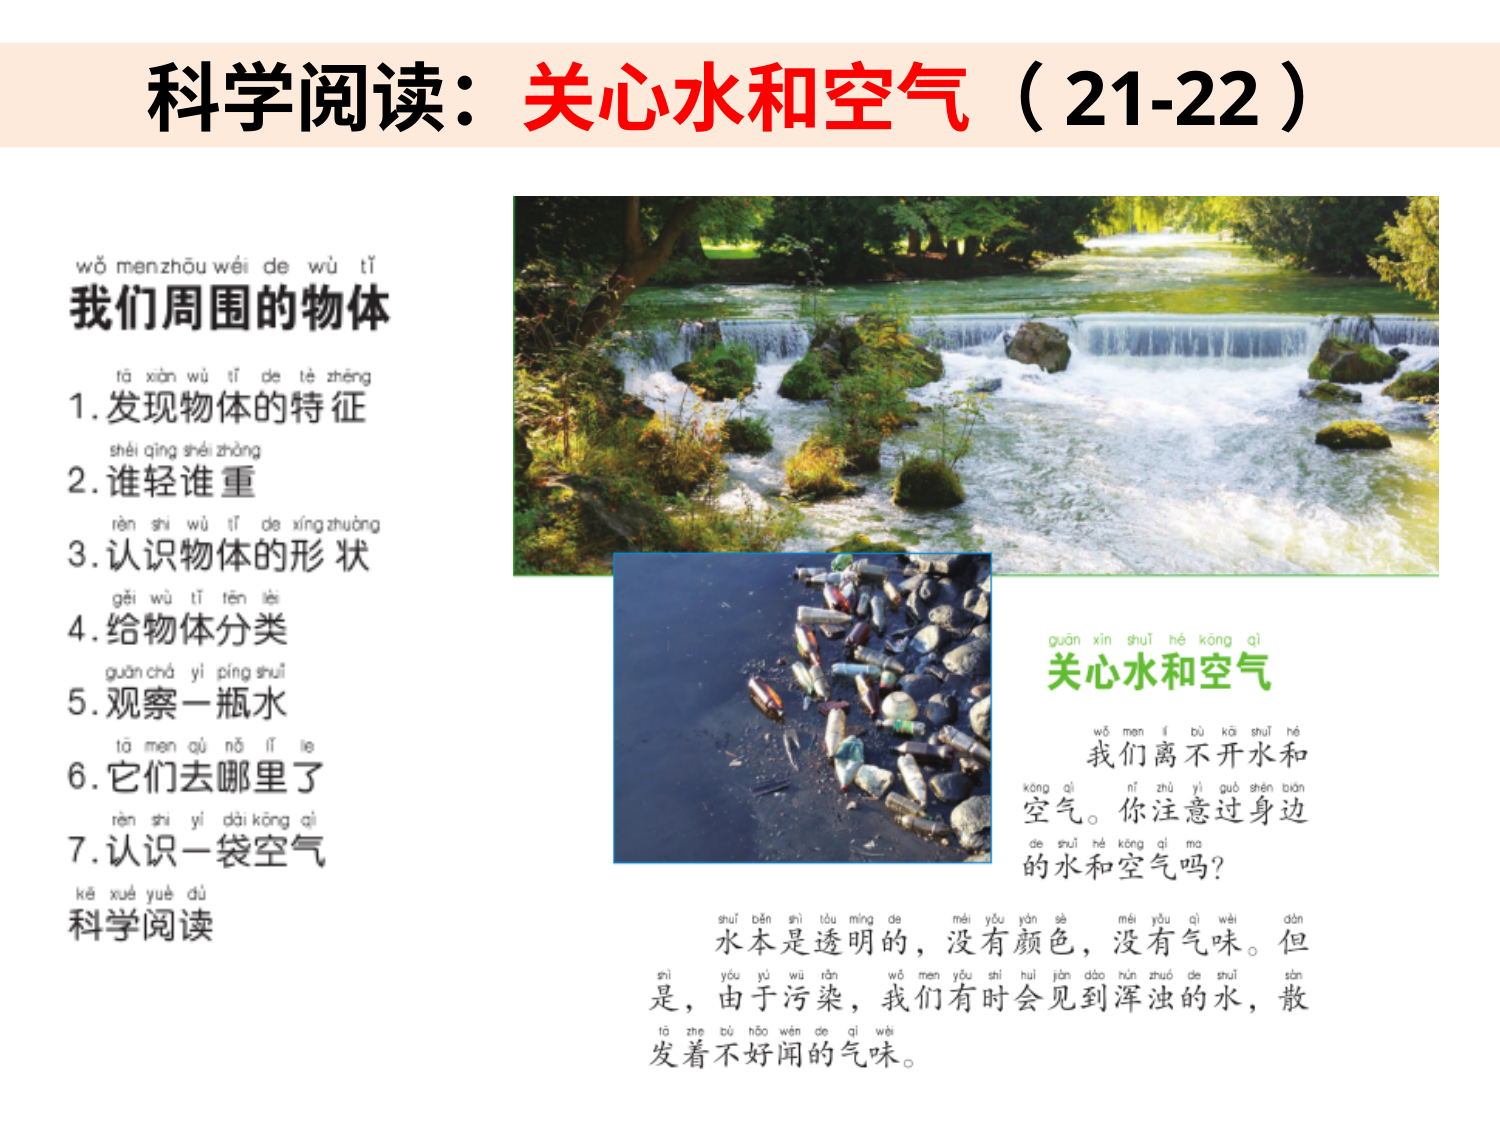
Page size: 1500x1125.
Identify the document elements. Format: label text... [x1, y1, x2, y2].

text_box 科学阅读：关心水和空气（21-22） [0, 42, 1500, 148]
picture [41, 195, 1439, 1083]
